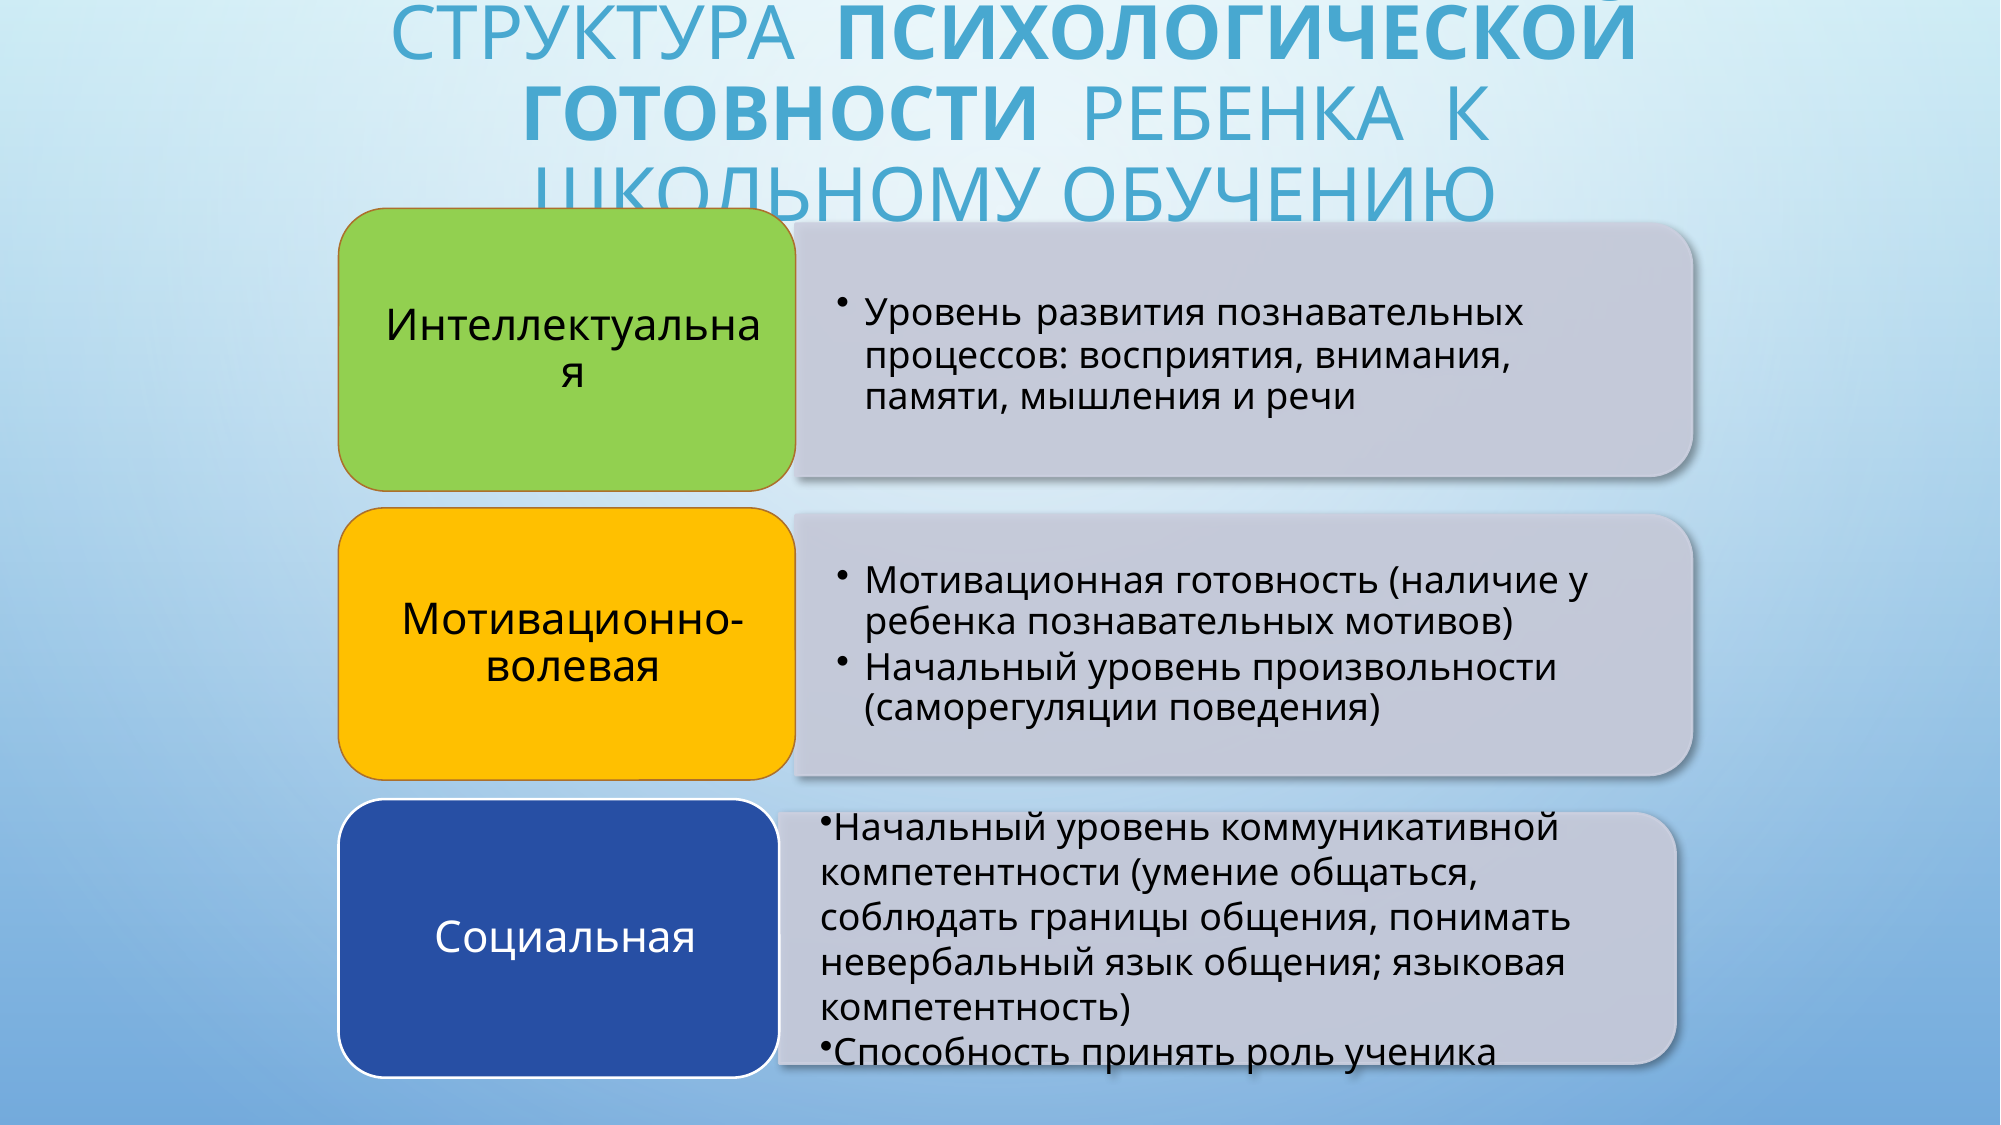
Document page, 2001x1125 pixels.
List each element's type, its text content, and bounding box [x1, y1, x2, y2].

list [314, 207, 1716, 1079]
title Структура психологической готовности ребенка к школьному обучению [314, 45, 1716, 188]
